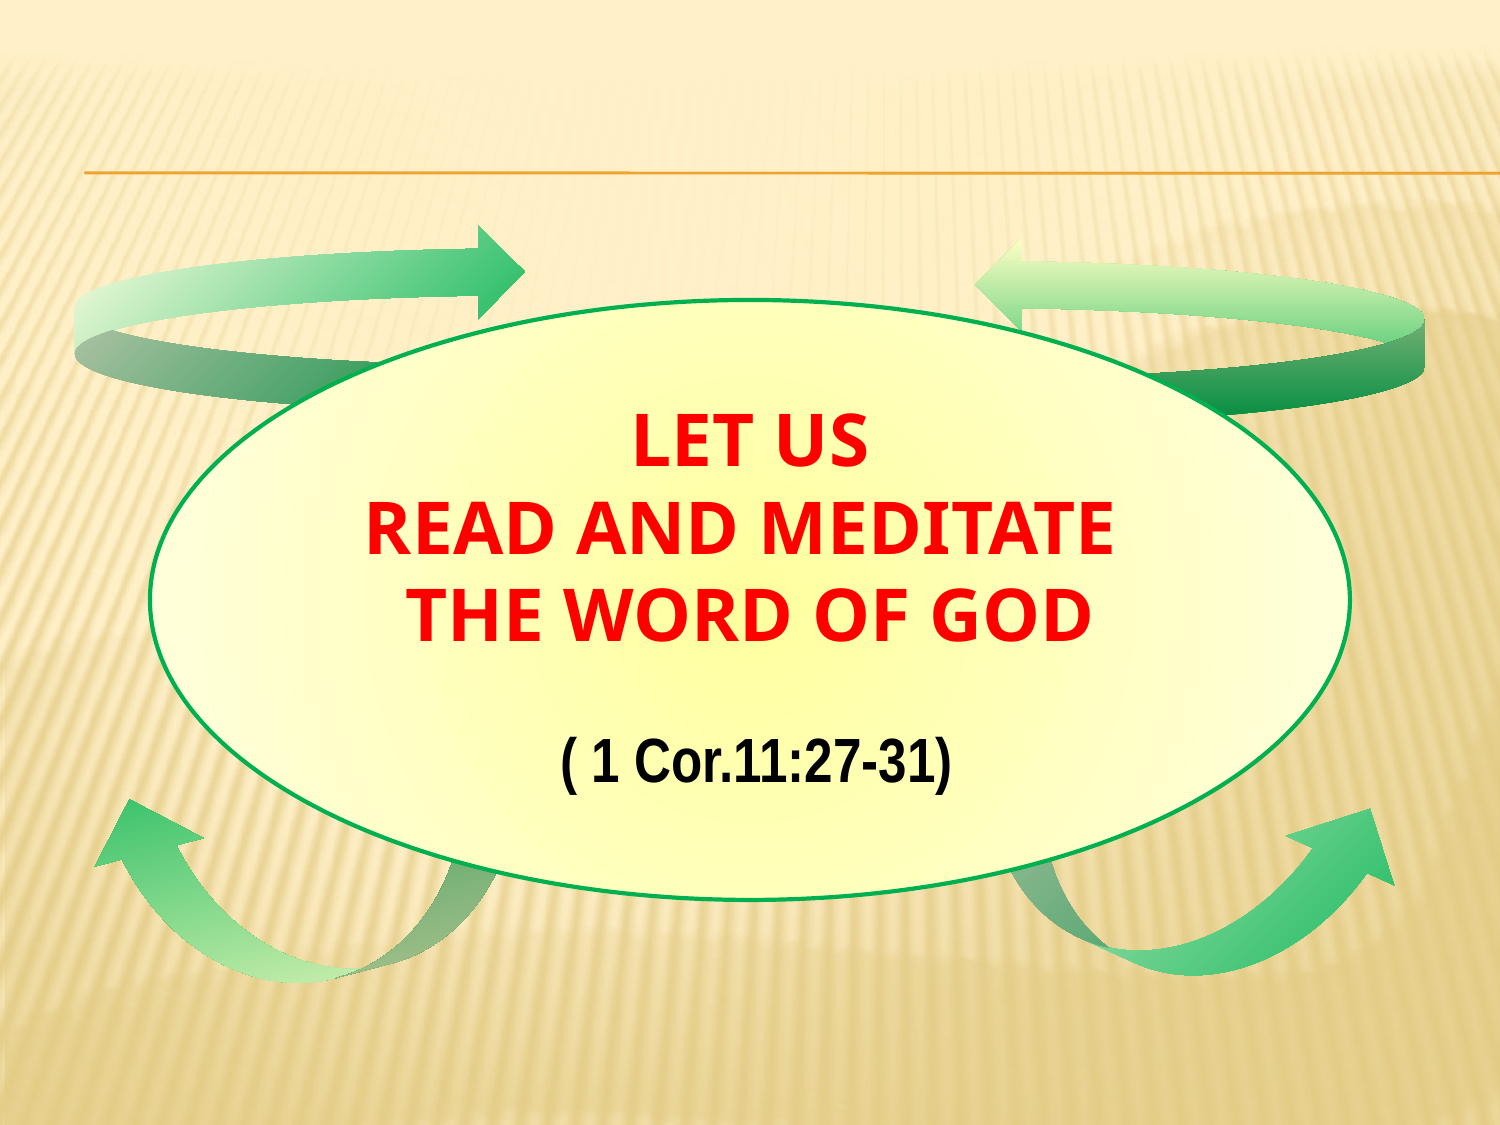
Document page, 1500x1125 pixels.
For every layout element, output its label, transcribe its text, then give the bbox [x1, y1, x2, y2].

text_box [972, 235, 1428, 417]
title LET US READ AND MEDITATE THE WORD OF GOD [0, 500, 1500, 638]
text_box [72, 223, 528, 406]
text_box [152, 638, 1348, 712]
text_box [298, 800, 1202, 903]
text_box [181, 297, 1319, 500]
text_box [92, 800, 498, 985]
text_box [1009, 806, 1397, 978]
list ( 1 Cor.11:27-31) [37, 712, 1463, 800]
